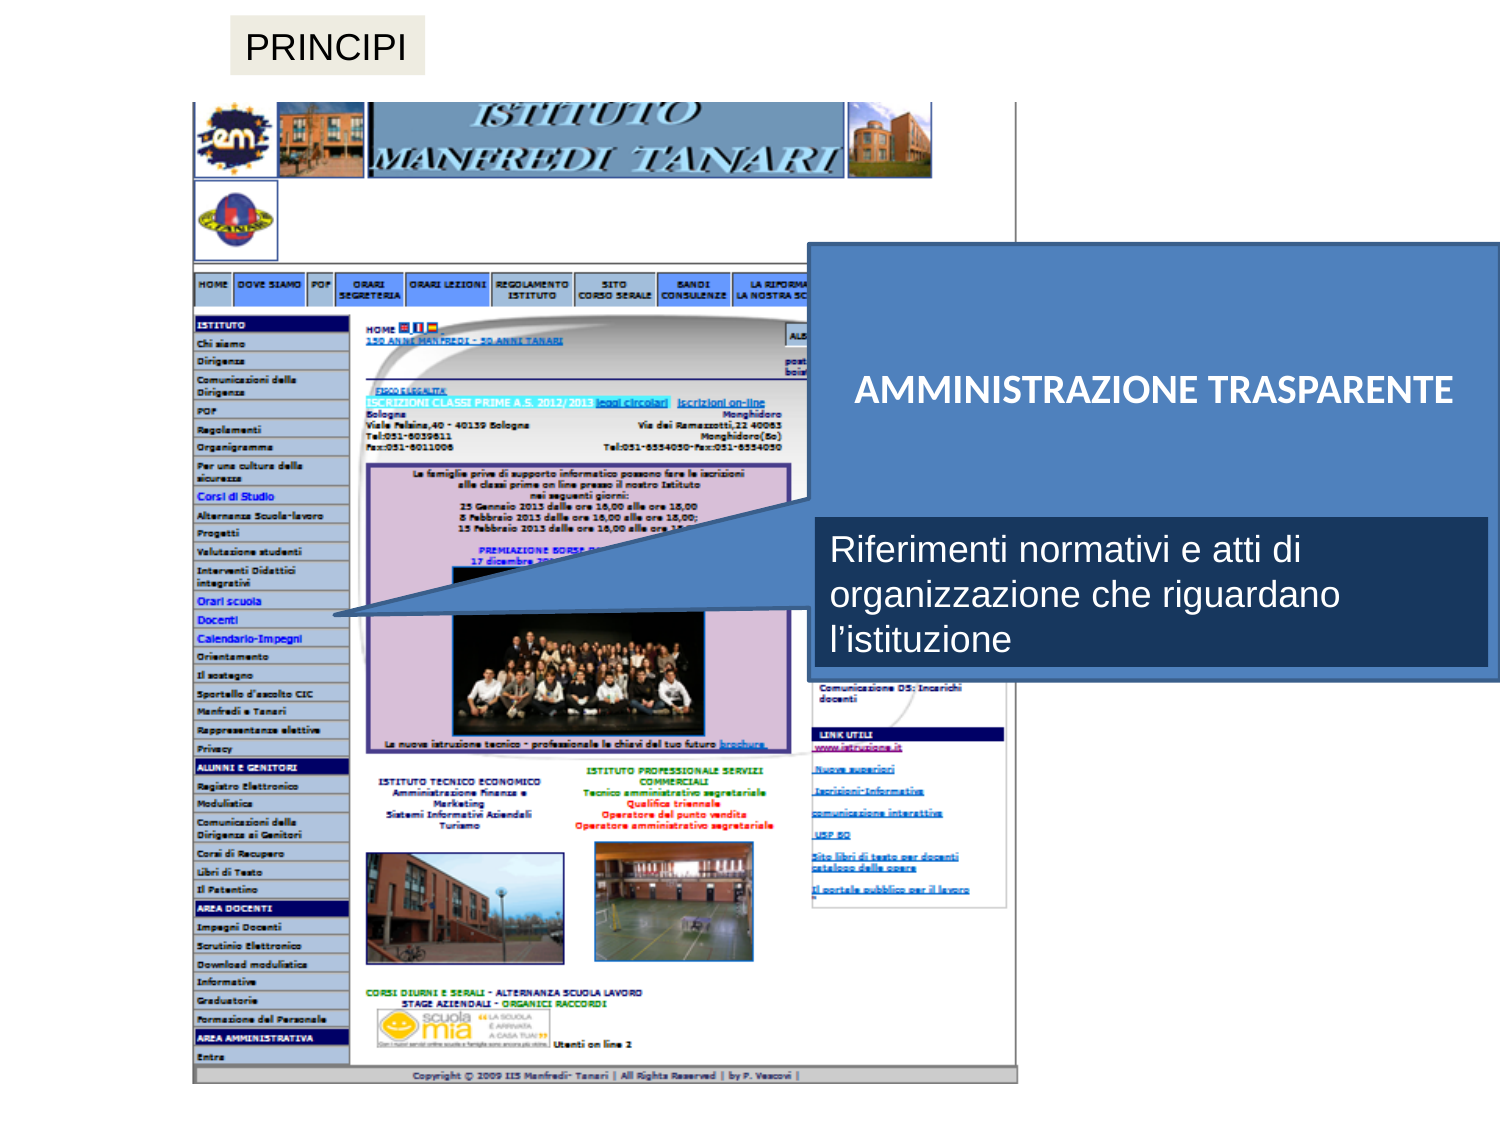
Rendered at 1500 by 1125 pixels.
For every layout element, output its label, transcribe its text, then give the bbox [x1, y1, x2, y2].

text_box Riferimenti normativi e atti di organizzazione che riguardano l’istituzione [1039, 517, 1489, 667]
text_box PRINCIPI [230, 15, 426, 76]
picture [176, 102, 1034, 1084]
text_box AMMINISTRAZIONE TRASPARENTE [1039, 241, 1500, 683]
title Come si fa [74, 44, 1426, 233]
